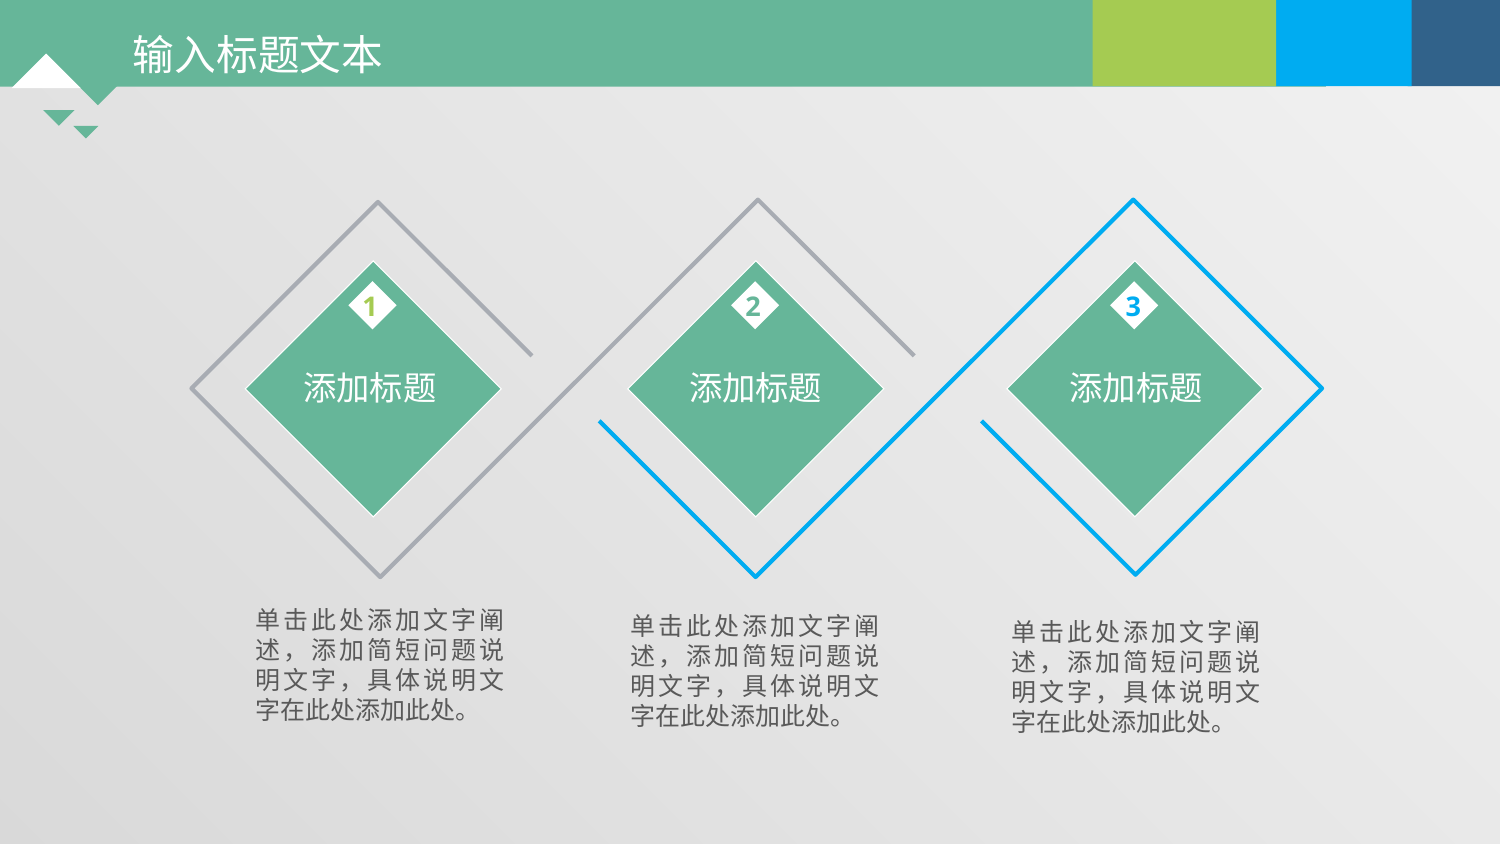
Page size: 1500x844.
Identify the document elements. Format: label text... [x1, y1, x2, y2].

text_box 单击此处添加文字阐述，添加简短问题说明文字，具体说明文字在此处添加此处。 [996, 608, 1276, 744]
text_box 单击此处添加文字阐述，添加简短问题说明文字，具体说明文字在此处添加此处。 [615, 602, 895, 738]
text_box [191, 199, 1323, 578]
text_box 单击此处添加文字阐述，添加简短问题说明文字，具体说明文字在此处添加此处。 [240, 597, 520, 732]
